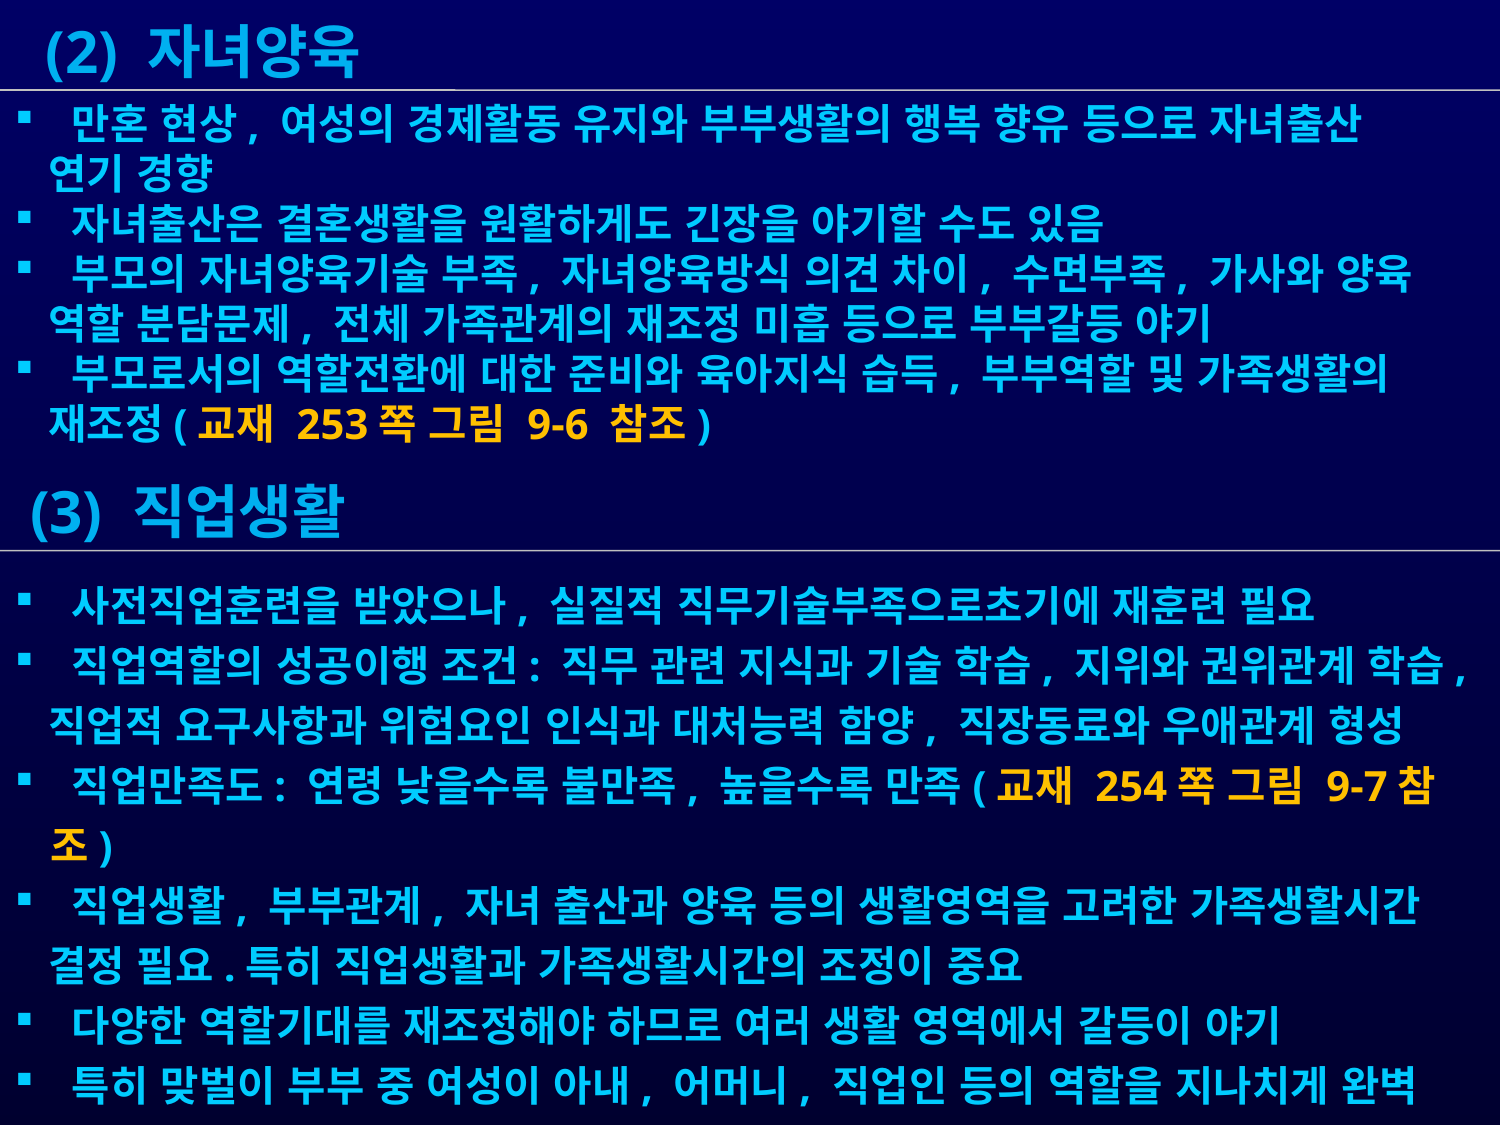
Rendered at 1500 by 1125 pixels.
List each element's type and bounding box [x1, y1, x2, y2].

text_box [0, 7, 1500, 1124]
